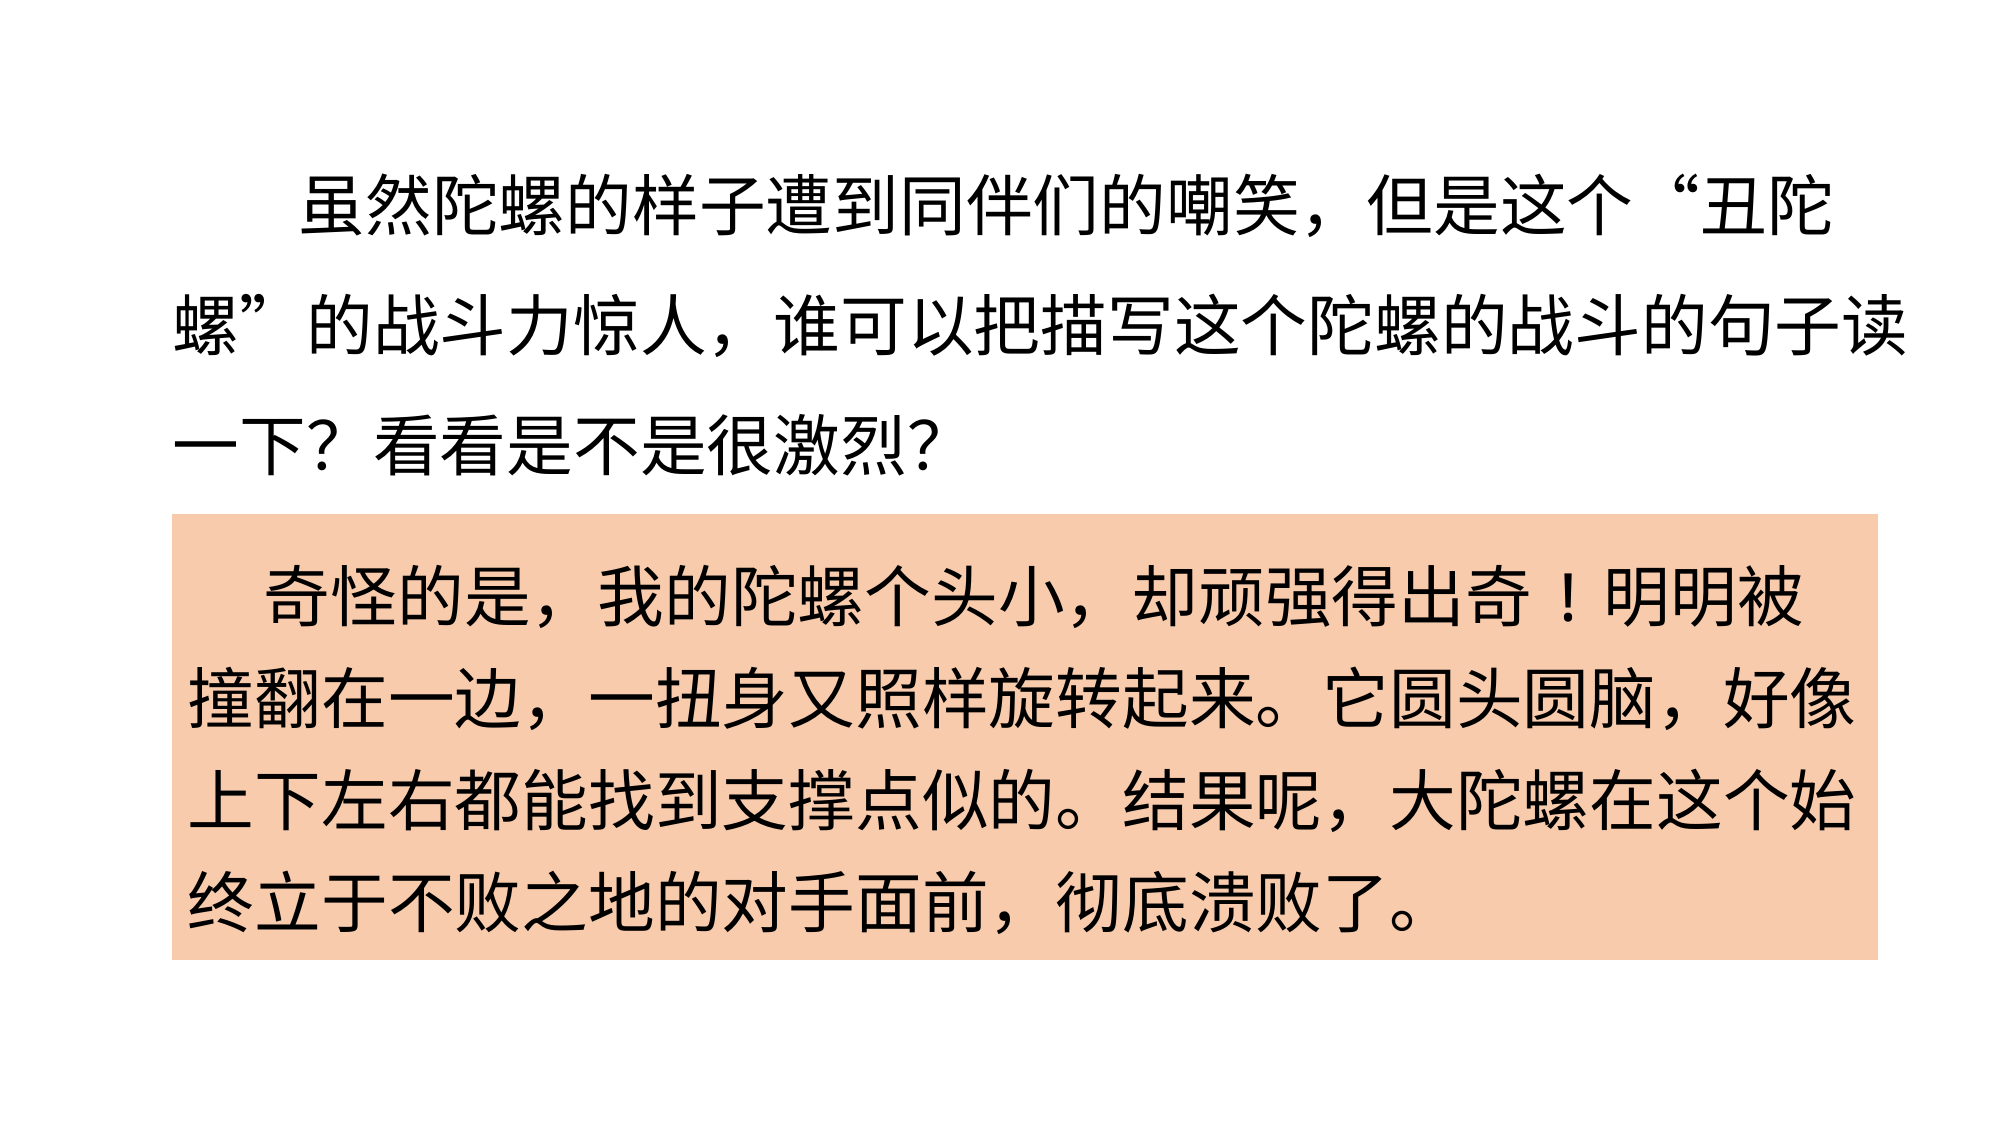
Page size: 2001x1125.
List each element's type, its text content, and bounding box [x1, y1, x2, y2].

text_box 奇怪的是，我的陀螺个头小，却顽强得出奇!明明被撞翻在一边，一扭身又照样旋转起来。它圆头圆脑，好像上下左右都能找到支撑点似的。结果呢，大陀螺在这个始终立于不败之地的对手面前，彻底溃败了。 [172, 514, 1878, 960]
text_box 虽然陀螺的样子遭到同伴们的嘲笑，但是这个“丑陀螺”的战斗力惊人，谁可以把描写这个陀螺的战斗的句子读一下？看看是不是很激烈？ [158, 116, 1937, 491]
